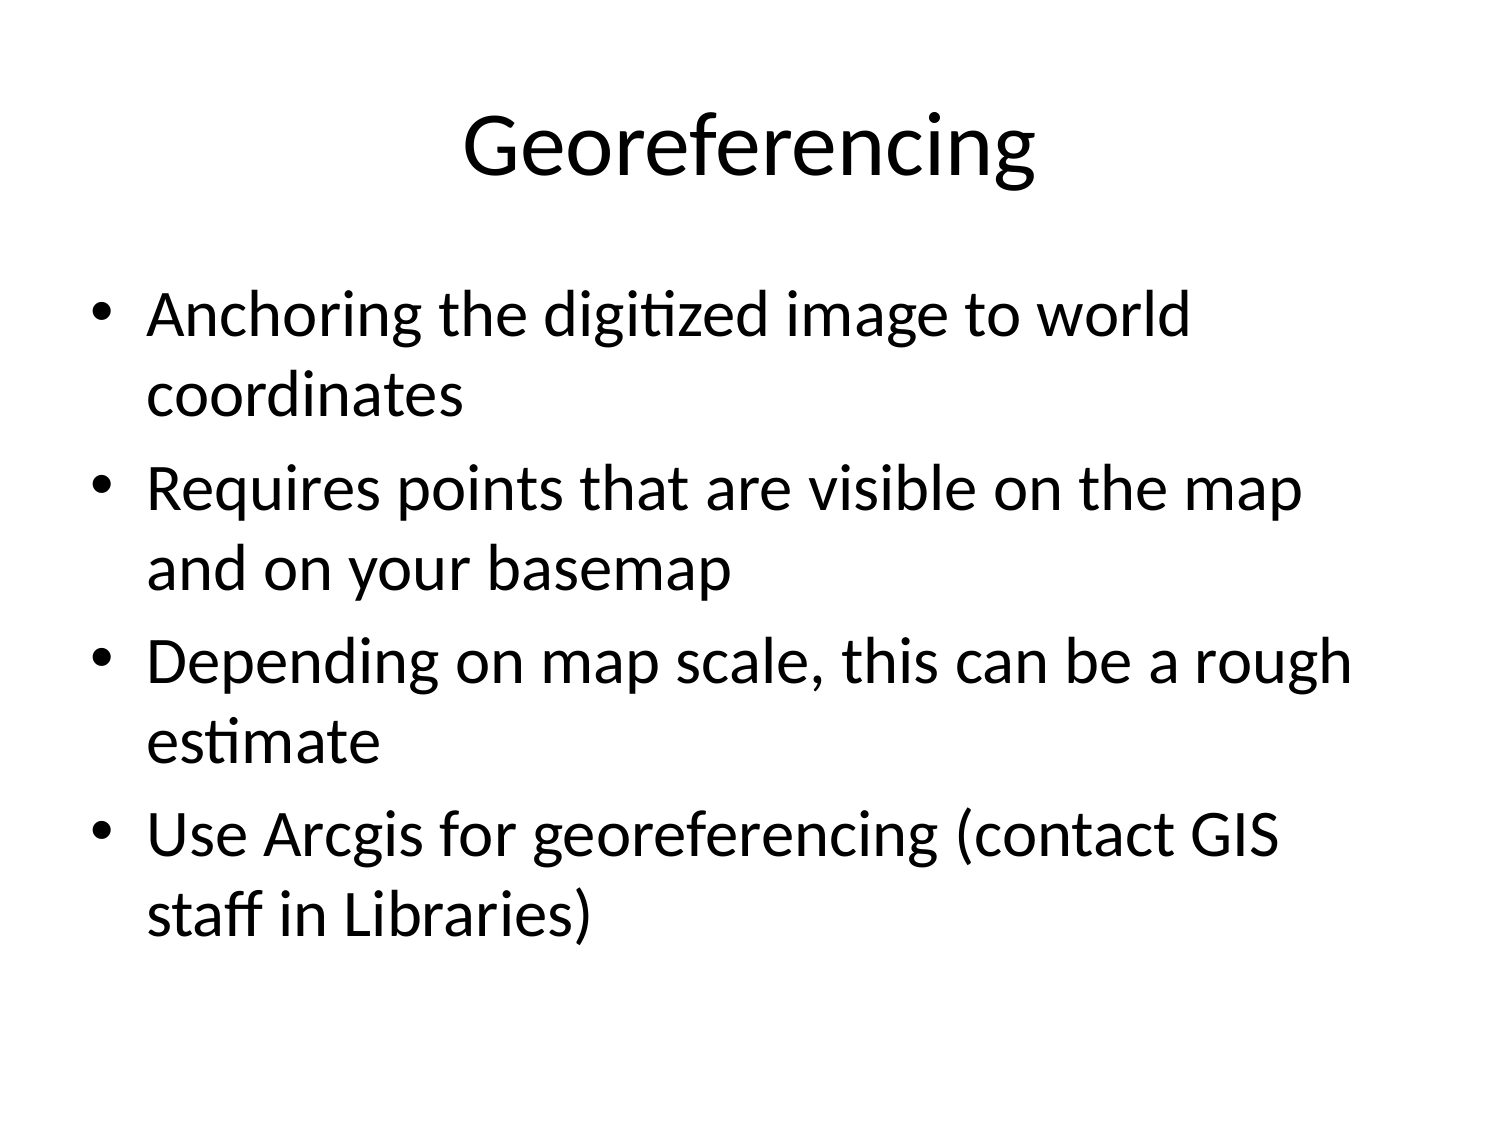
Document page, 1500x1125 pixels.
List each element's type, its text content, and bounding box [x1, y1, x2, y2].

title Georeferencing [75, 45, 1425, 233]
list Anchoring the digitized image to world coordinates Requires points that are visible on the map and on your basemap Depending on map scale, this can be a rough estimate Use Arcgis for georeferencing (contact GIS staff in Libraries) [75, 262, 1425, 1005]
